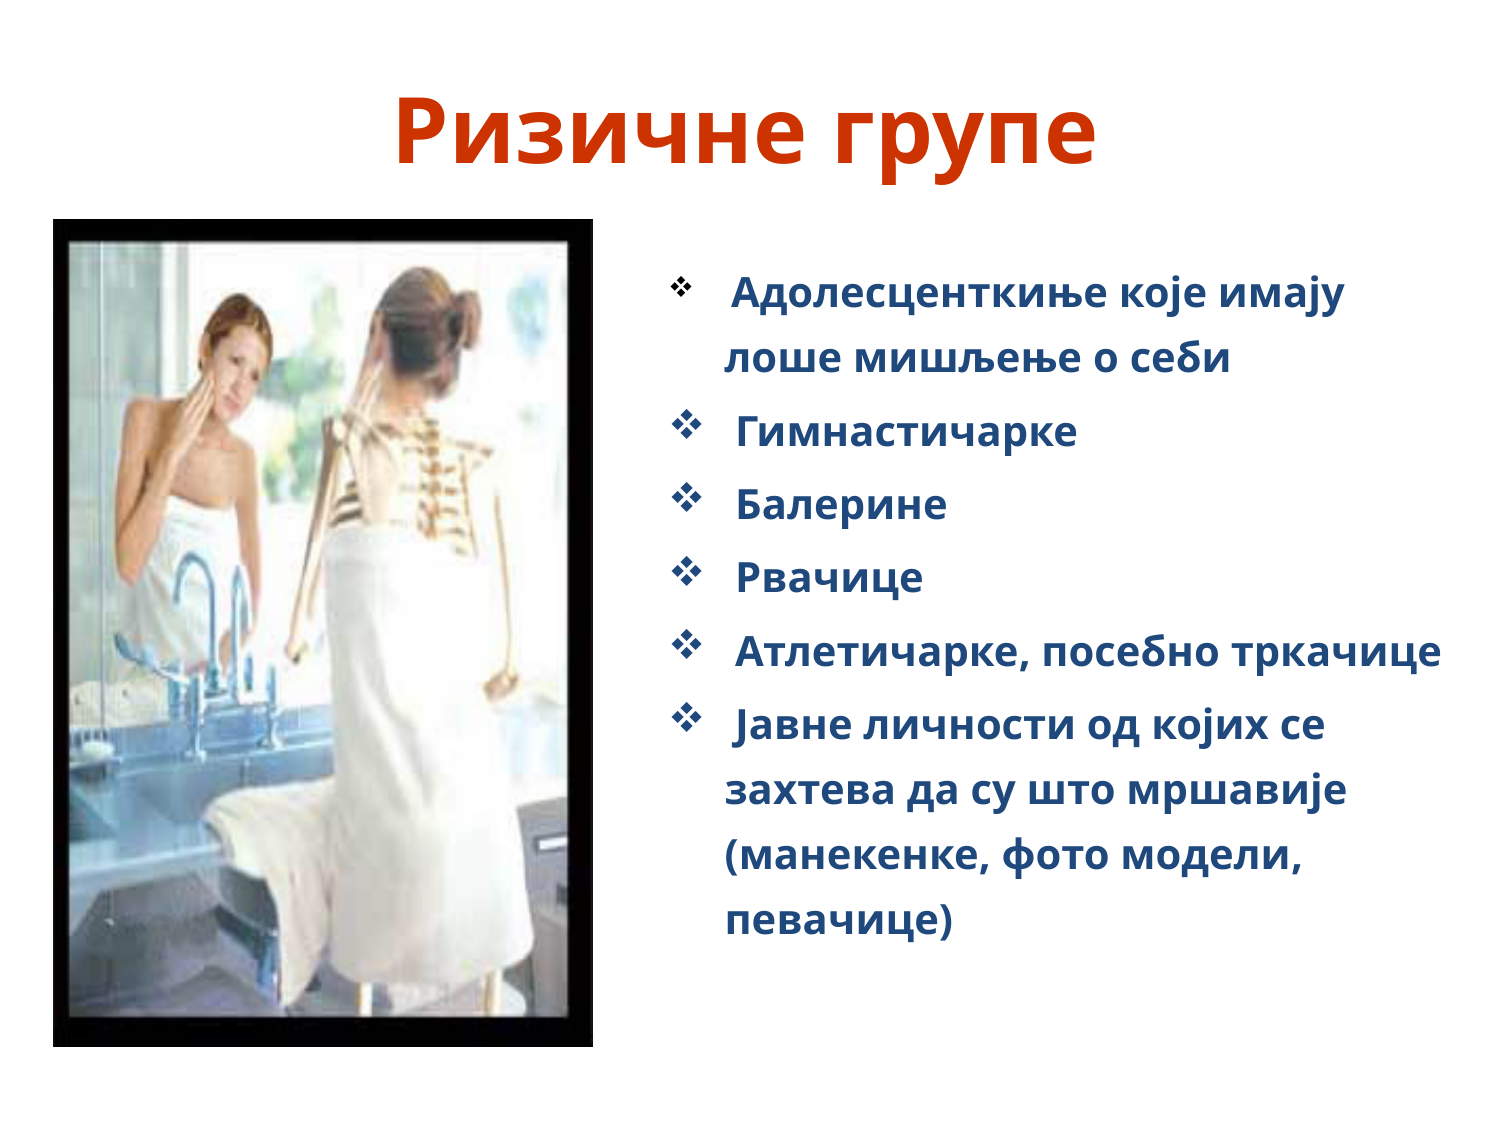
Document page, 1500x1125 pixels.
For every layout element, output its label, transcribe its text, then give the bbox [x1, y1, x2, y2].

title Ризичне групе [70, 58, 1421, 195]
picture [52, 219, 593, 1048]
list Адолесценткиње које имају лоше мишљење о себи Гимнастичарке Балерине Рвачице Атлетичарке, посебно тркачице Јавне личности од којих се захтева да су што мршавије (манекенке, фото модели, певачице) [653, 243, 1459, 1000]
